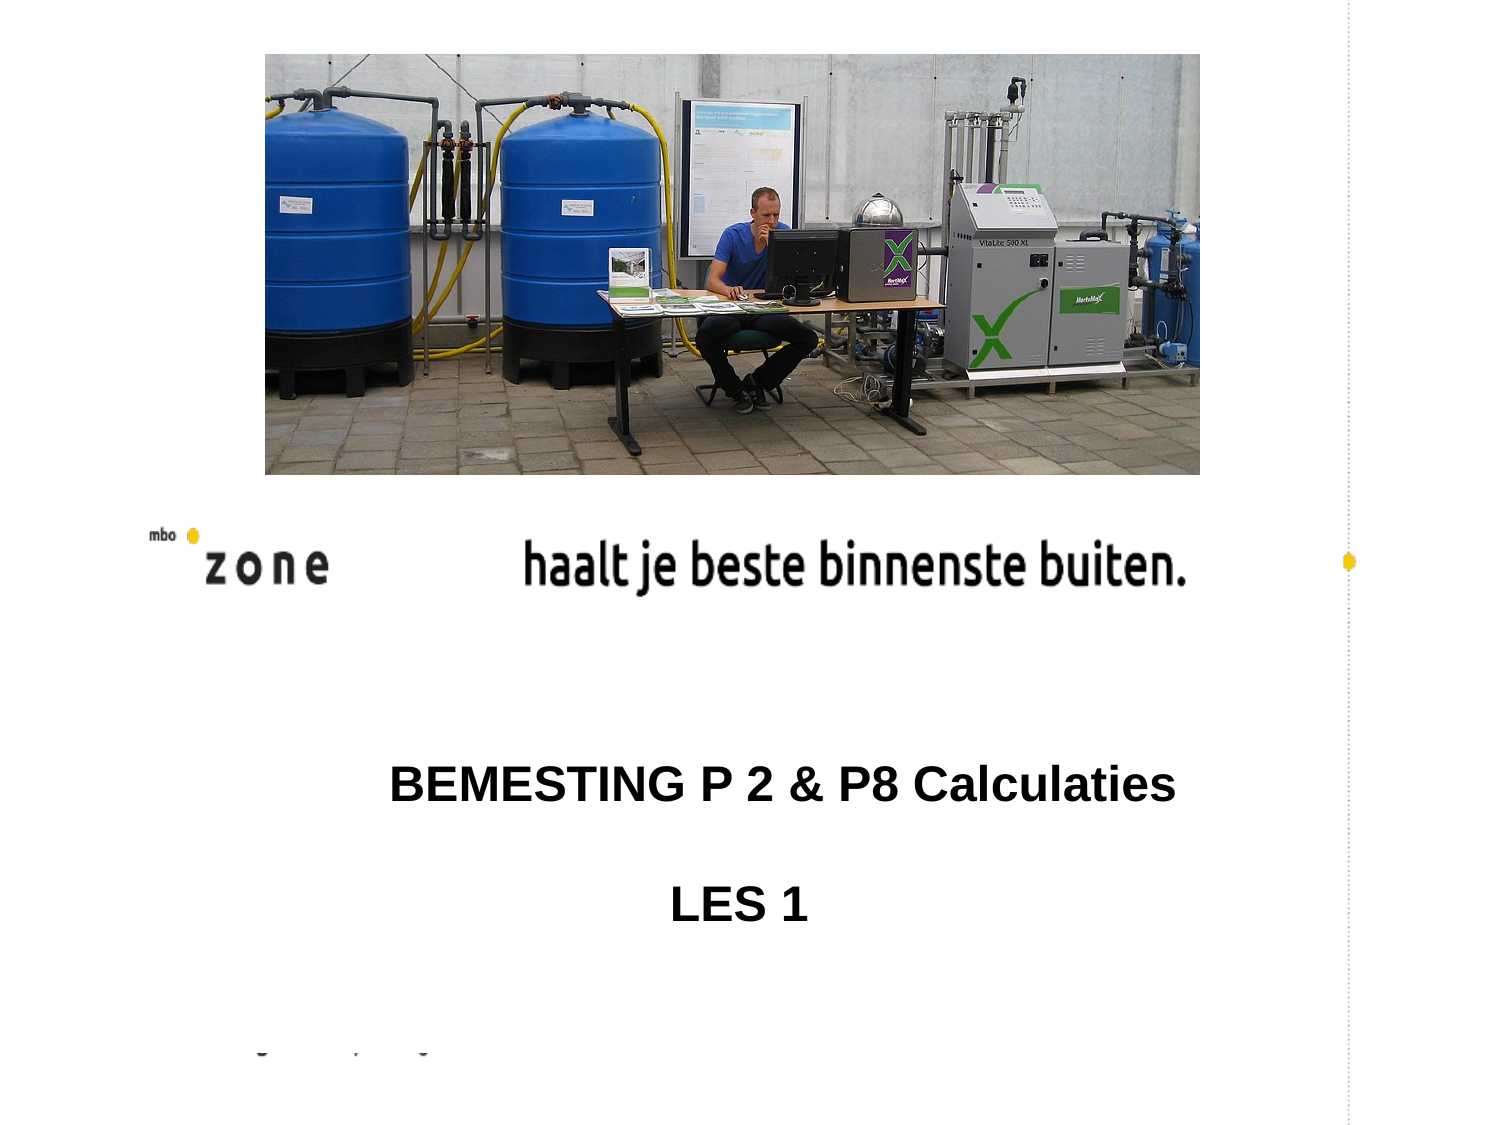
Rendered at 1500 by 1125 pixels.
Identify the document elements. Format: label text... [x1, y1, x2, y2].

picture [0, 0, 1500, 1125]
text_box BEMESTING P 2 & P8 Calculaties LES 1 [235, 743, 1332, 939]
